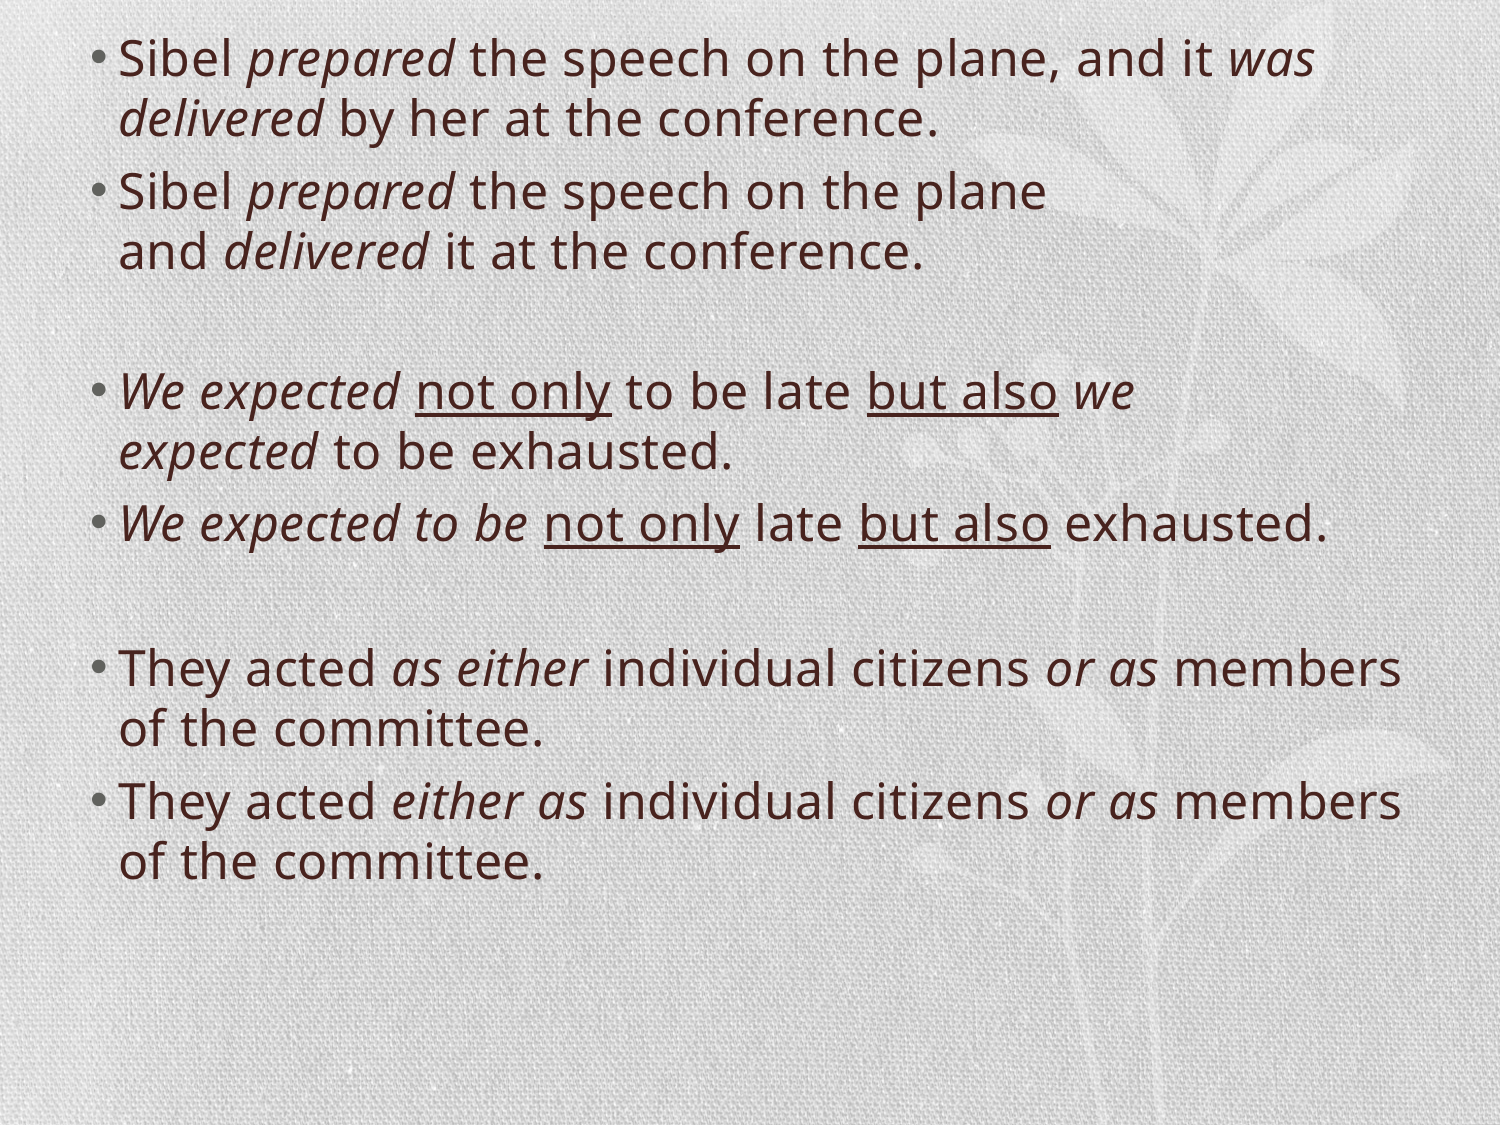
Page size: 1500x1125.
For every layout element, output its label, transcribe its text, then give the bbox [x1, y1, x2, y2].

list Sibel prepared the speech on the plane, and it was delivered by her at the conference. Sibel prepared the speech on the plane and delivered it at the conference. We expected not only to be late but also we expected to be exhausted. We expected to be not only late but also exhausted. They acted as either individual citizens or as members of the committee. They acted either as individual citizens or as members of the committee. [75, 19, 1425, 1005]
